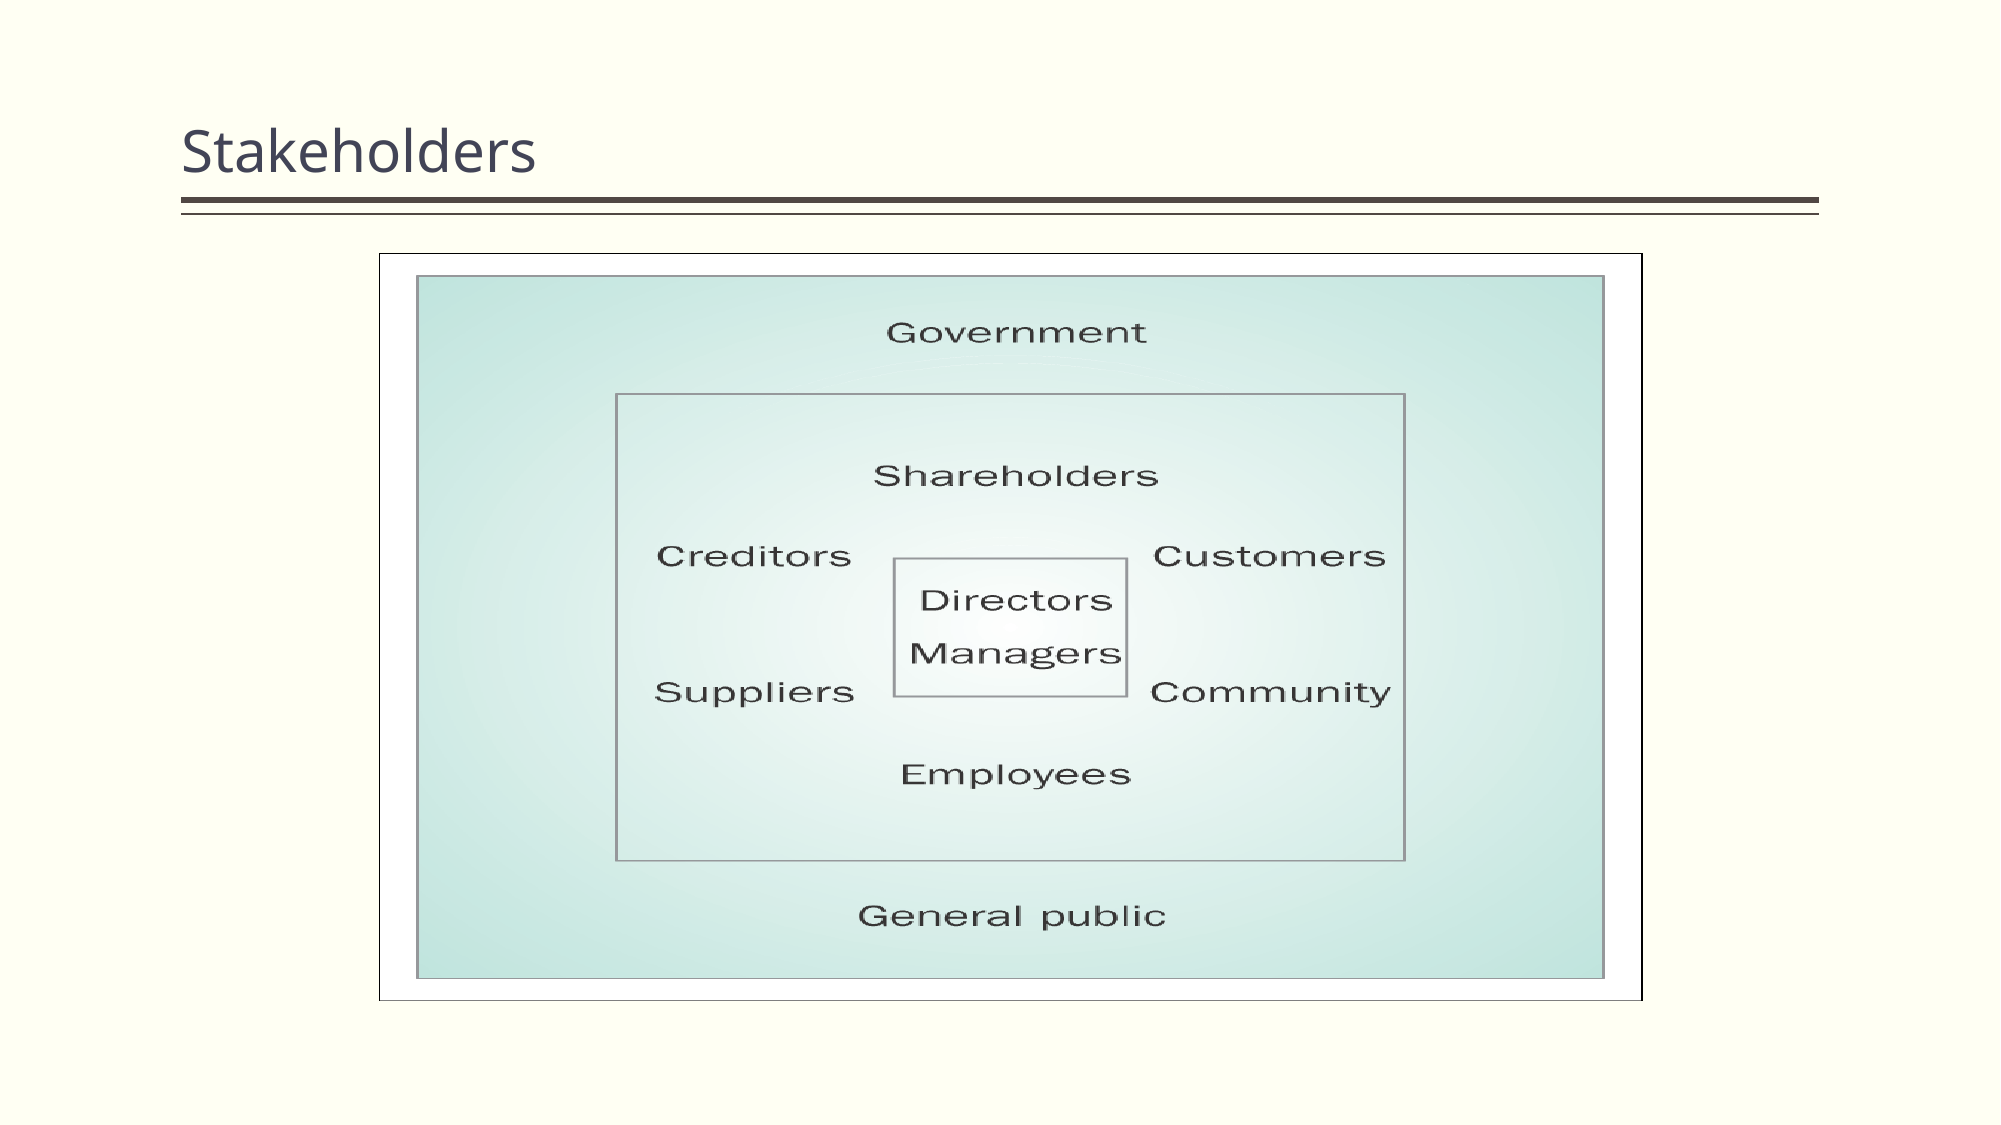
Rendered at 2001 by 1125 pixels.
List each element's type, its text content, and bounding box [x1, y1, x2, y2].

picture [379, 253, 1643, 1001]
title Stakeholders [181, 12, 1819, 193]
